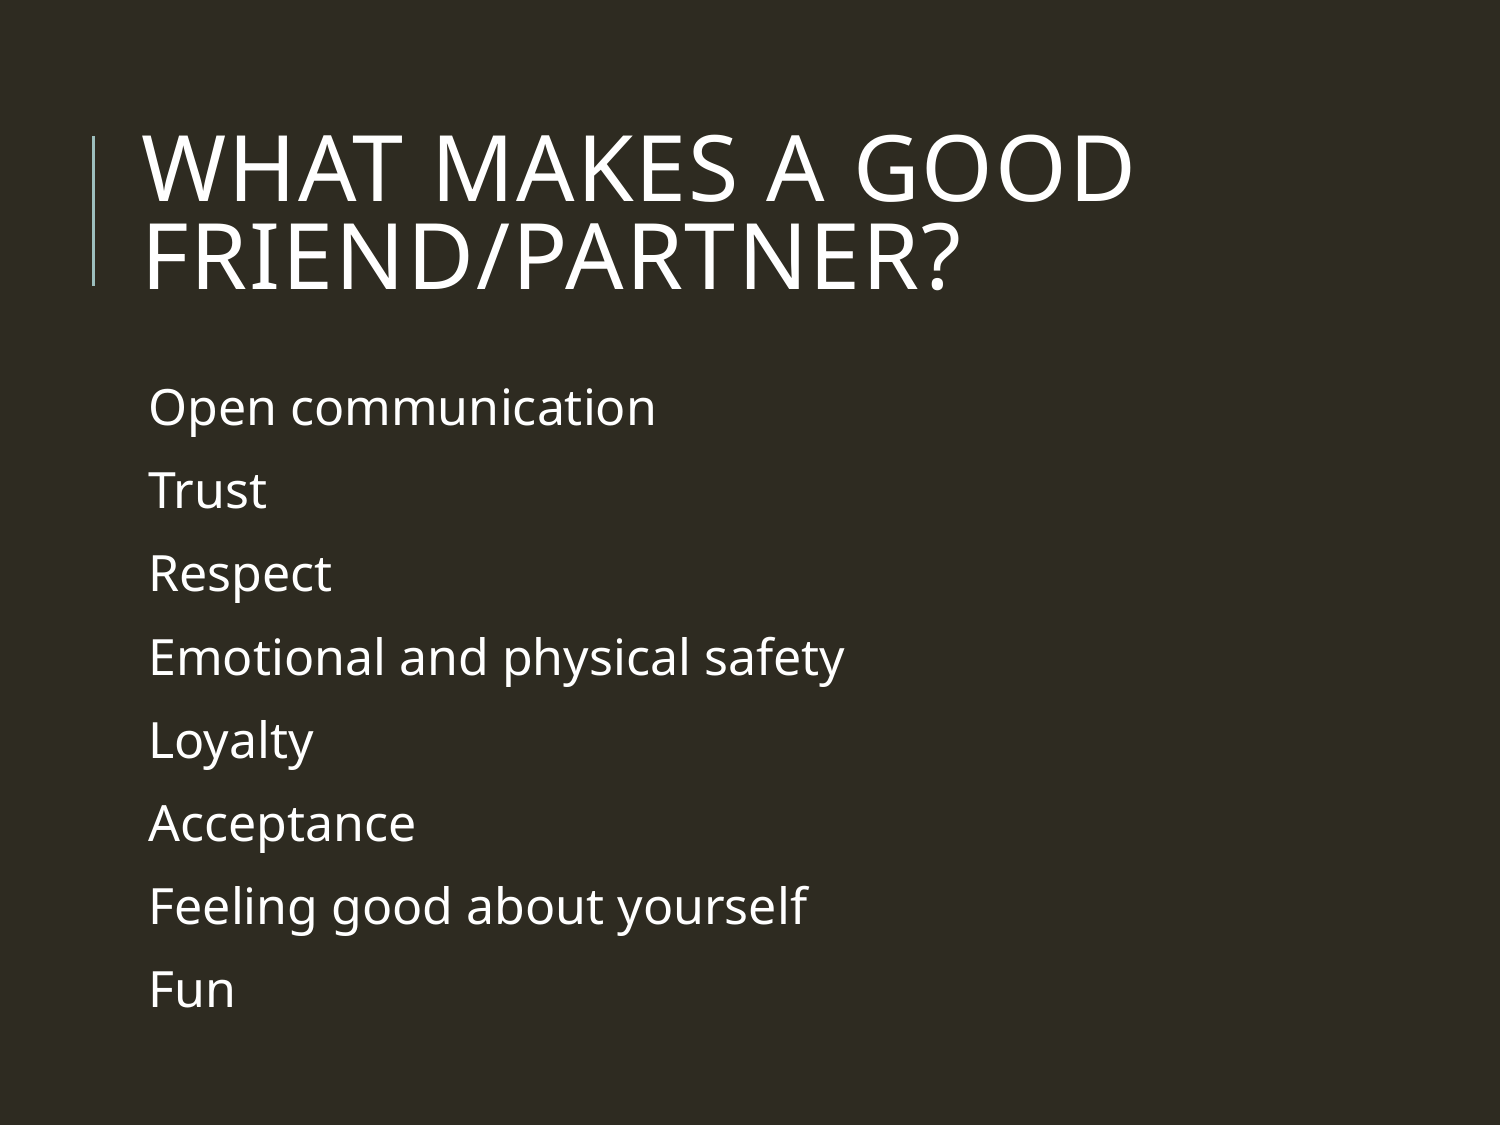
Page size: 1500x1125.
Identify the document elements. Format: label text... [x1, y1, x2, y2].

list Open communication Trust Respect Emotional and physical safety Loyalty Acceptance Feeling good about yourself Fun [126, 375, 1322, 1035]
title What makes a good friend/Partner? [126, 96, 1322, 342]
